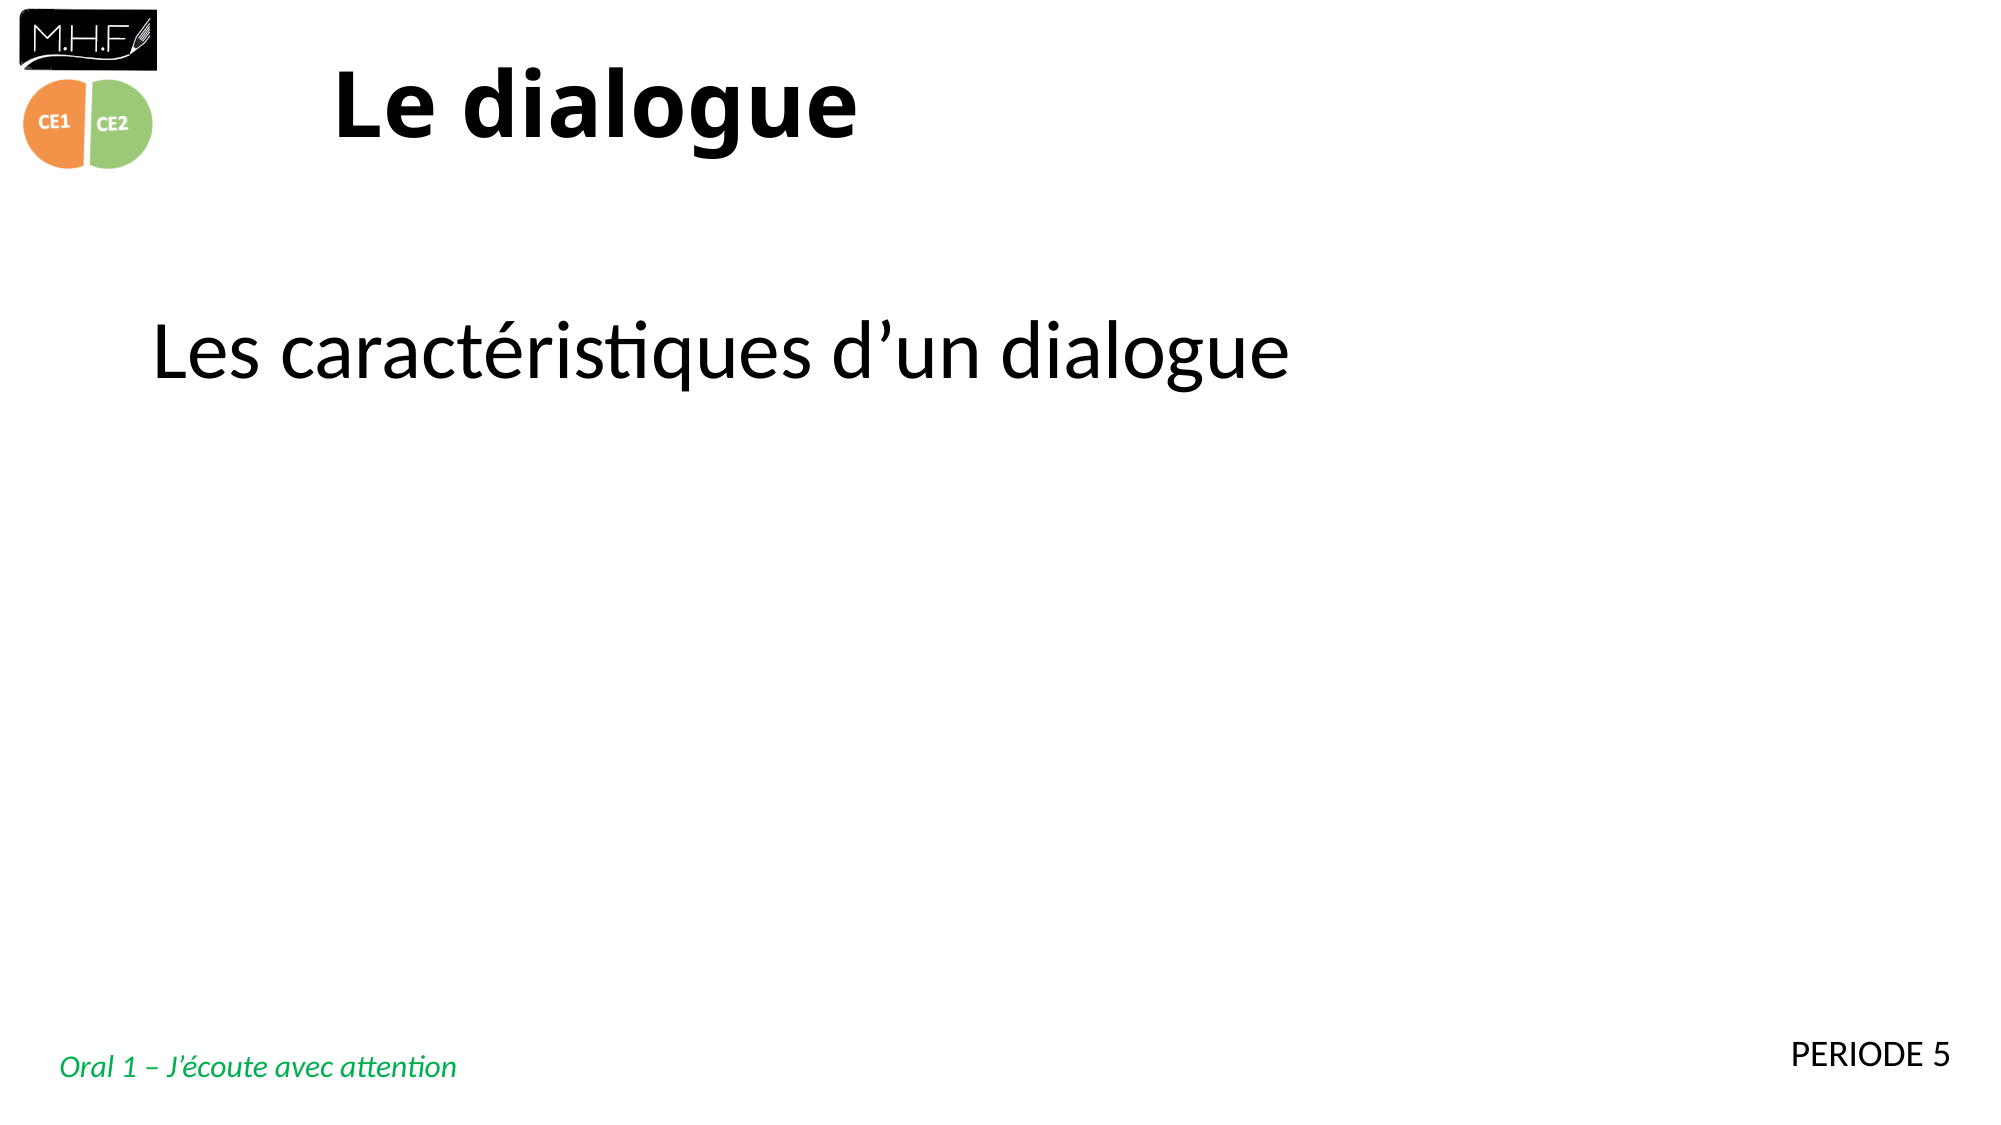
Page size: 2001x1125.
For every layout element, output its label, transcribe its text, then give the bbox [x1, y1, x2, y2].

title Le dialogue [316, 0, 1863, 218]
list Les caractéristiques d’un dialogue [137, 299, 1863, 1014]
text_box PERIODE 5 [1362, 1021, 1967, 1082]
picture [1, 7, 177, 207]
text_box Oral 1 – J’écoute avec attention [44, 1038, 1346, 1092]
